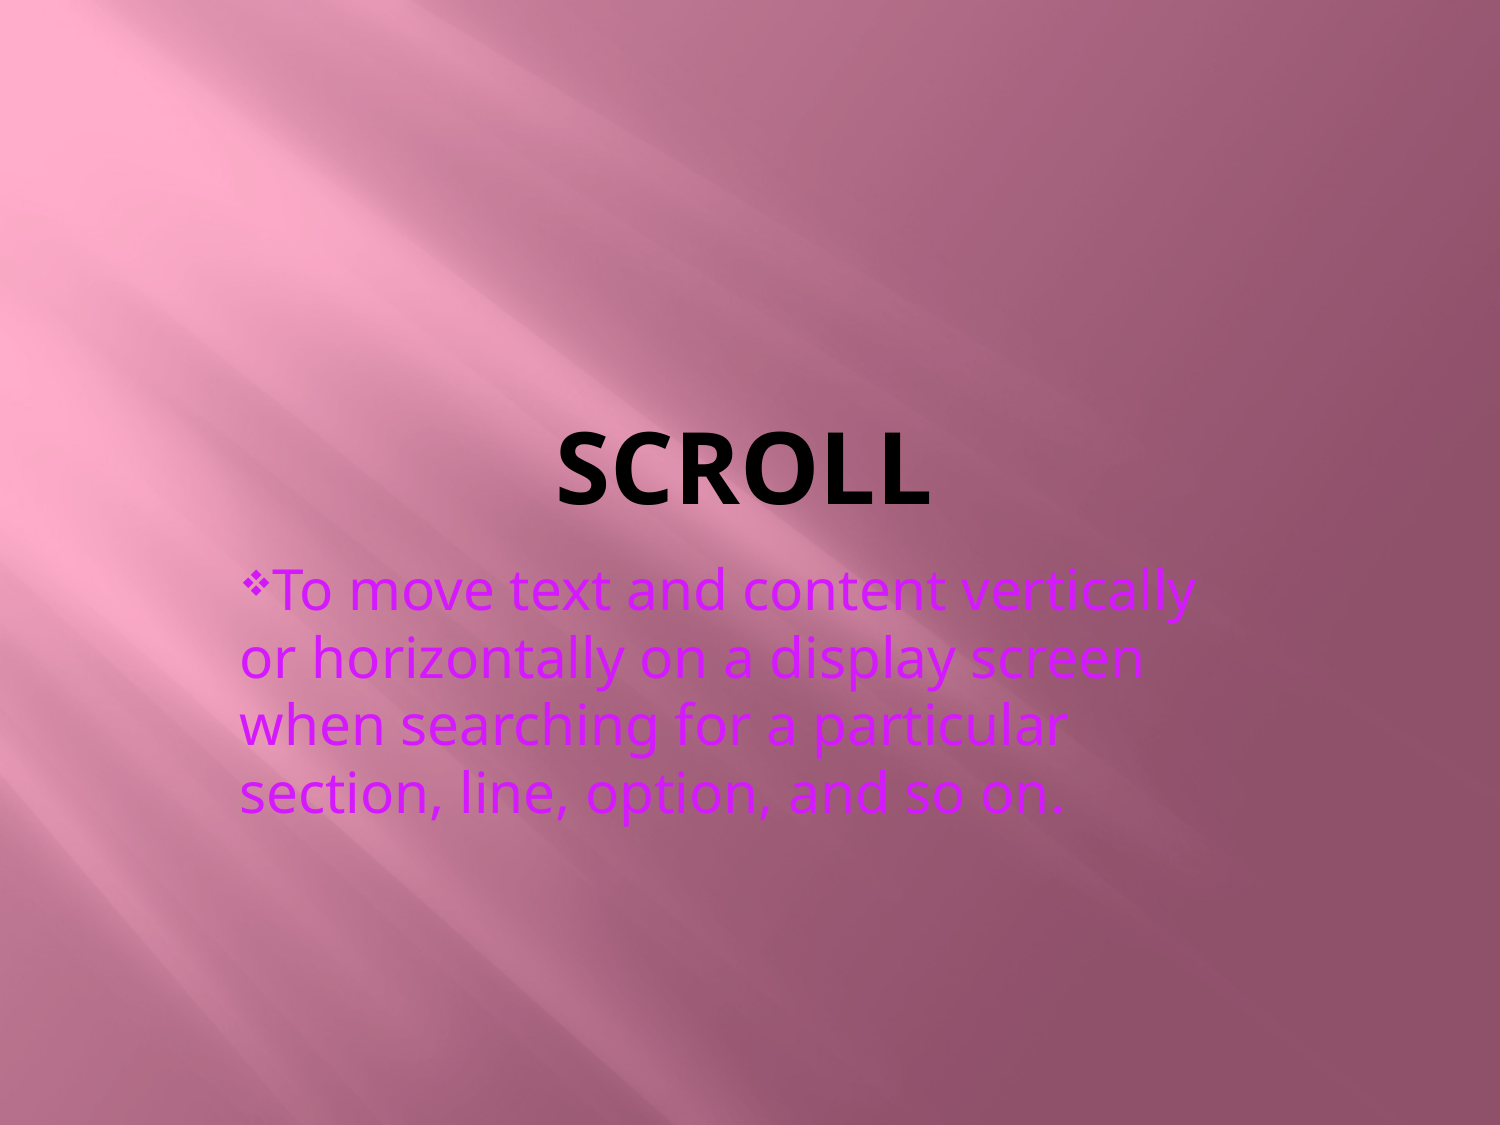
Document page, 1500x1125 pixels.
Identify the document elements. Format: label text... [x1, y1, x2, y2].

subtitle To move text and content vertically or horizontally on a display screen when searching for a particular section, line, option, and so on. [225, 546, 1275, 834]
title Scroll [69, 224, 1420, 525]
